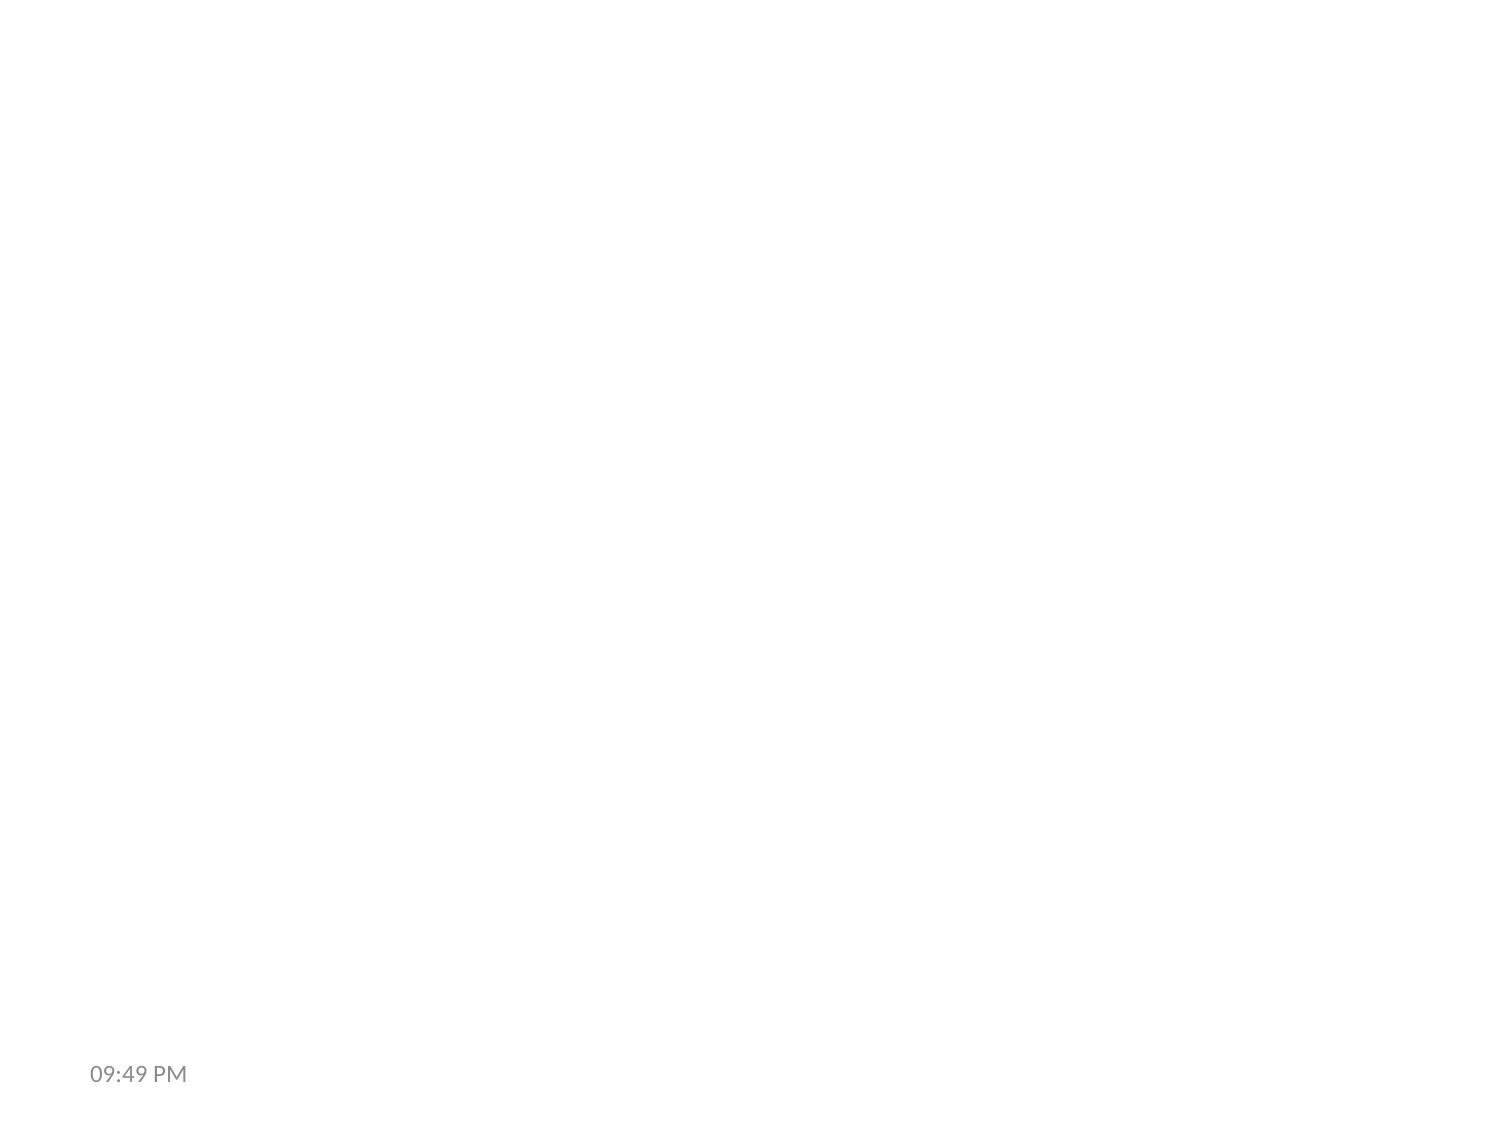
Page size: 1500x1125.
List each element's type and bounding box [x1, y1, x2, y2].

slide_number [75, 1042, 425, 1103]
